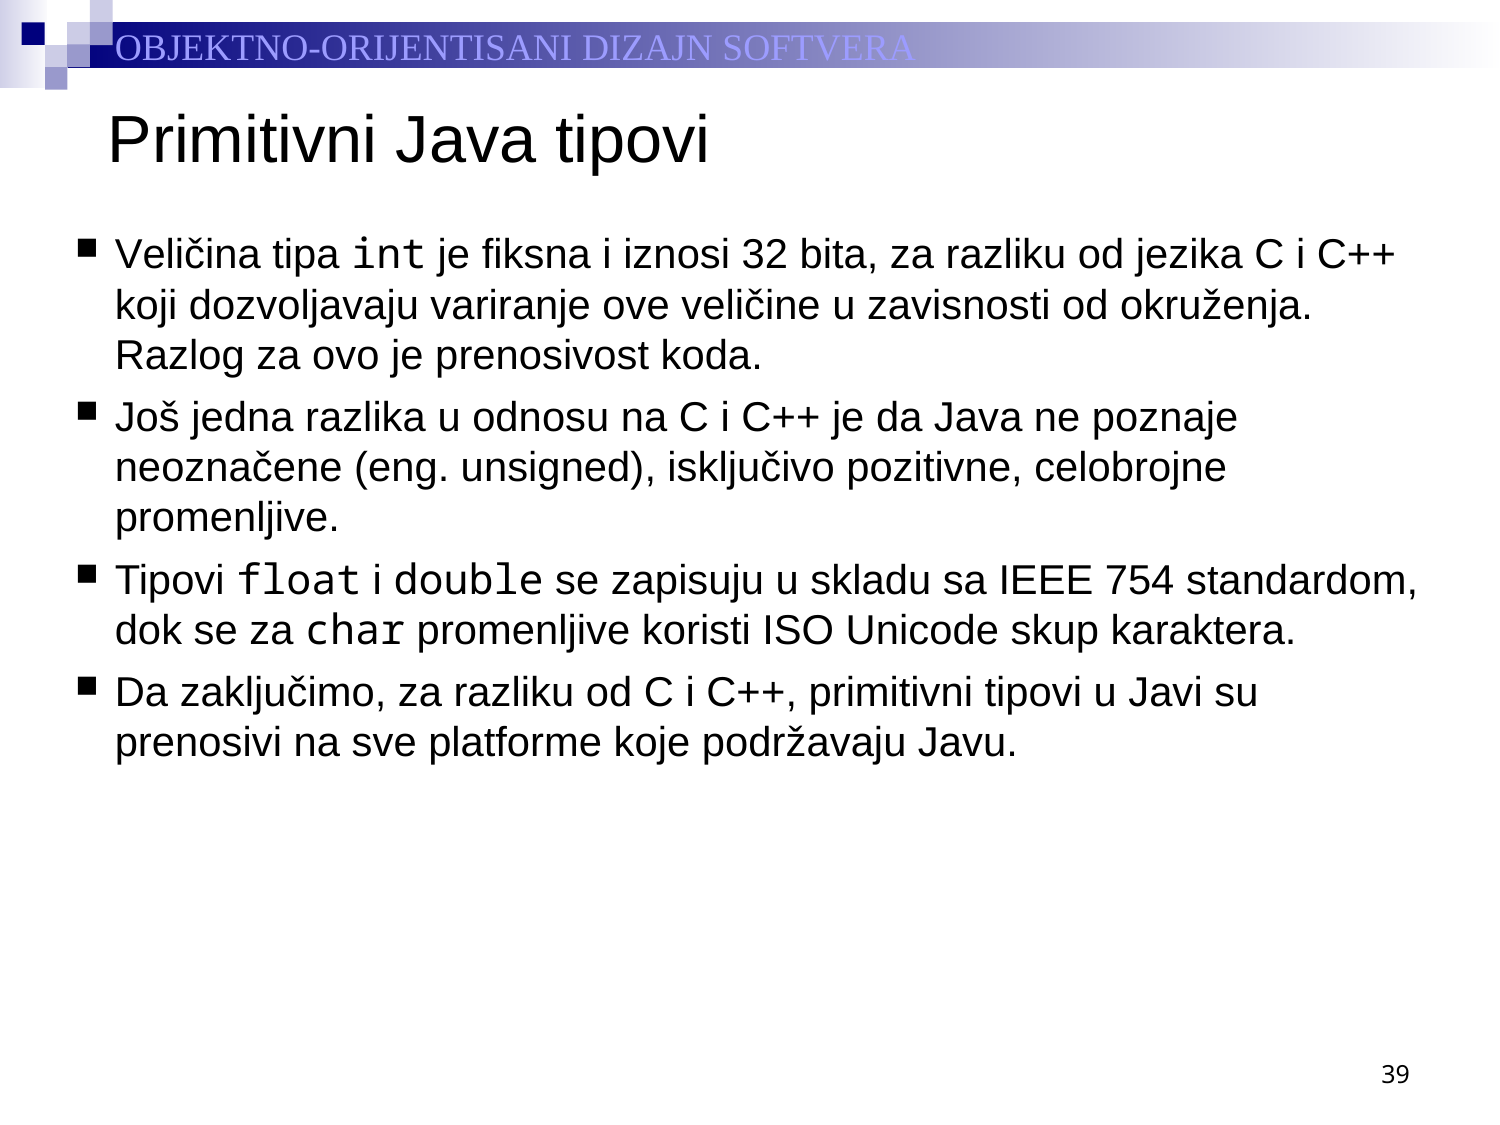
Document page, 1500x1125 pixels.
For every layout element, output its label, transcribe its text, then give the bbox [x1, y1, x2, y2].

slide_number 39 [1074, 1024, 1426, 1101]
title Primitivni Java tipovi [92, 75, 739, 197]
text_box Veličina tipa int je fiksna i iznosi 32 bita, za razliku od jezika C i C++ koji dozvoljavaju variranje ove veličine u zavisnosti od okruženja. Razlog za ovo je prenosivost koda. Još jedna razlika u odnosu na C i C++ je da Java ne poznaje neoznačene (eng. unsigned), isključivo pozitivne, celobrojne promenljive. Tipovi float i double se zapisuju u skladu sa IEEE 754 standardom, dok se za char promenljive koristi ISO Unicode skup karaktera. Da zaključimo, za razliku od C i C++, primitivni tipovi u Javi su prenosivi na sve platforme koje podržavaju Javu. [60, 219, 1436, 799]
